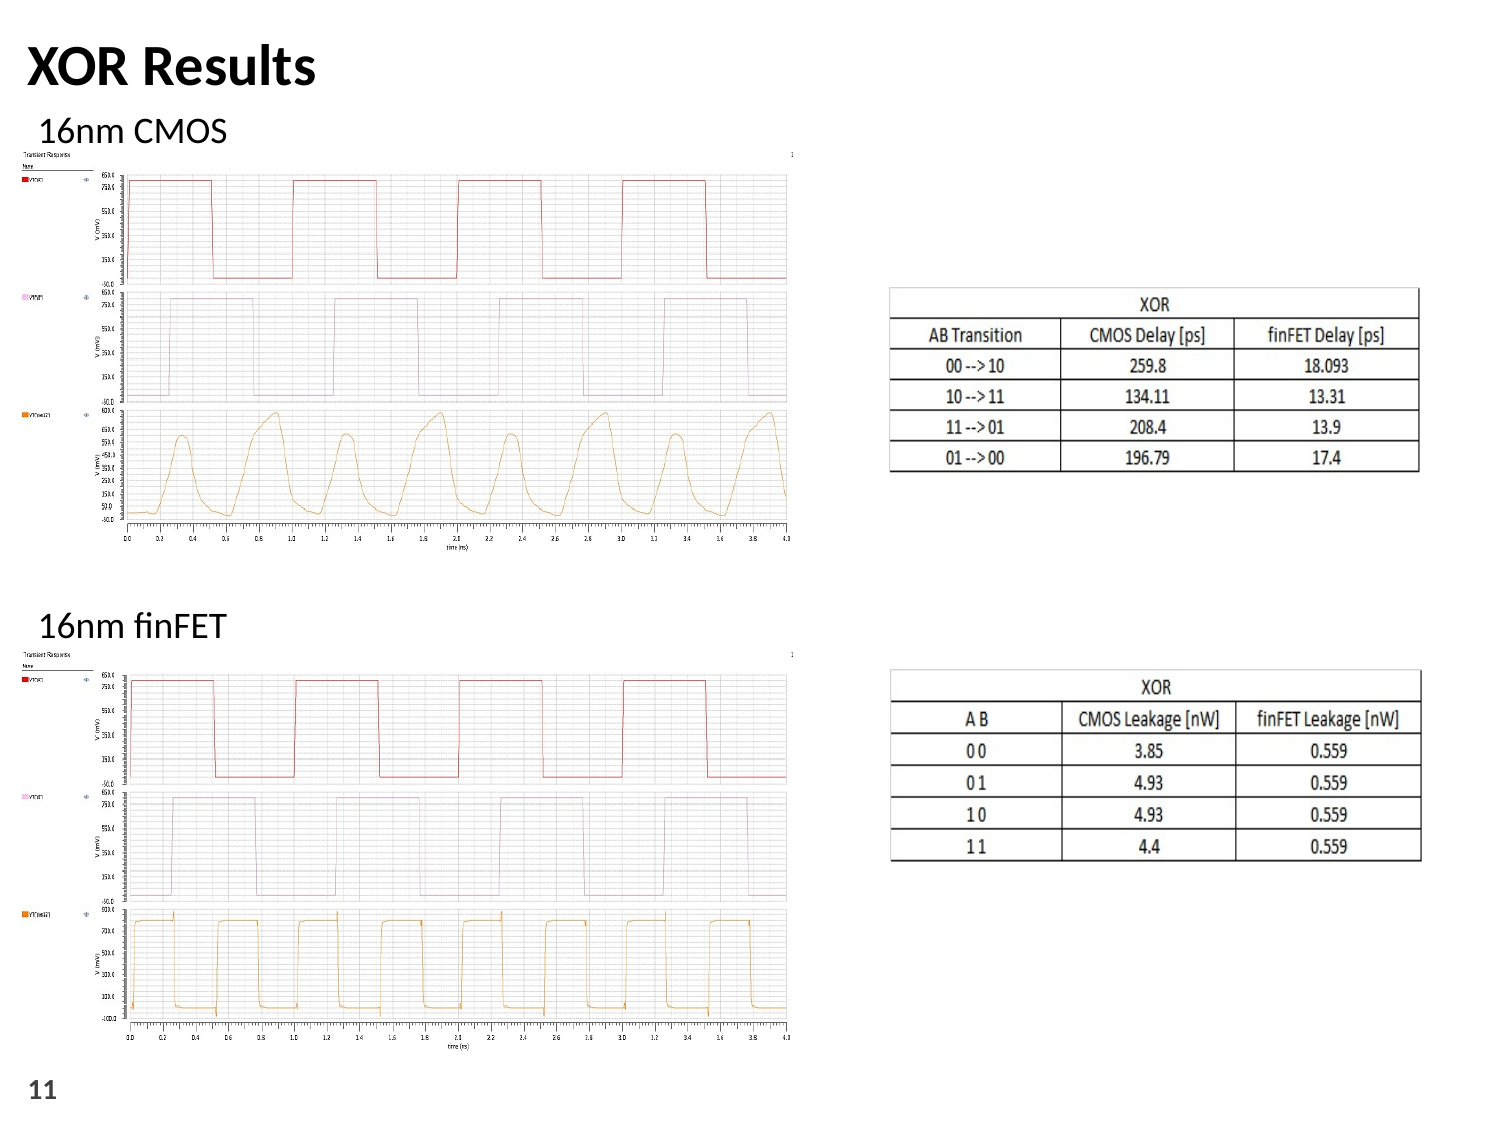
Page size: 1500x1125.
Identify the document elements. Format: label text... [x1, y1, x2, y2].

slide_number 11 [12, 1052, 363, 1113]
text_box 16nm CMOS [22, 98, 243, 145]
picture [21, 647, 797, 1051]
picture [889, 287, 1423, 478]
picture [890, 669, 1424, 865]
title XOR Results [12, 19, 1493, 105]
text_box 16nm finFET [22, 594, 243, 646]
picture [21, 146, 797, 553]
